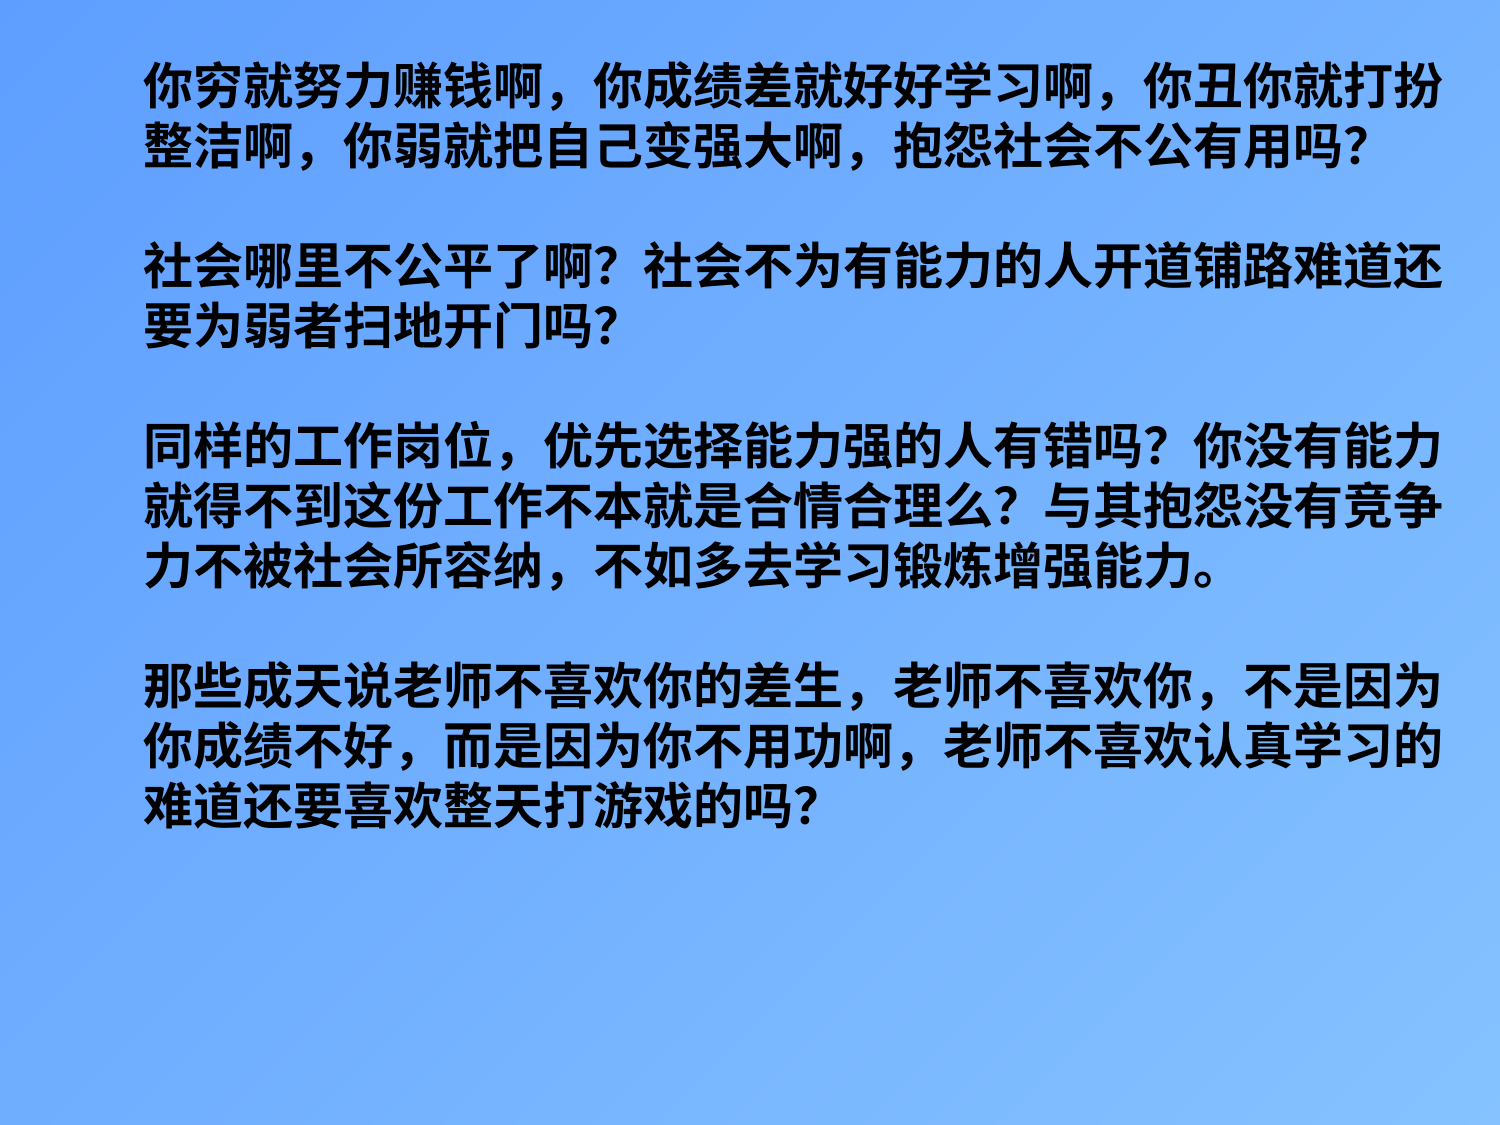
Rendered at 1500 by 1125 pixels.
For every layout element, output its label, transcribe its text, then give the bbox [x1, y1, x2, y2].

text_box 你穷就努力赚钱啊，你成绩差就好好学习啊，你丑你就打扮整洁啊，你弱就把自己变强大啊，抱怨社会不公有用吗？ 社会哪里不公平了啊？社会不为有能力的人开道铺路难道还要为弱者扫地开门吗？ 同样的工作岗位，优先选择能力强的人有错吗？你没有能力就得不到这份工作不本就是合情合理么？与其抱怨没有竞争力不被社会所容纳，不如多去学习锻炼增强能力。 那些成天说老师不喜欢你的差生，老师不喜欢你，不是因为你成绩不好，而是因为你不用功啊，老师不喜欢认真学习的难道还要喜欢整天打游戏的吗？ [128, 46, 1465, 842]
